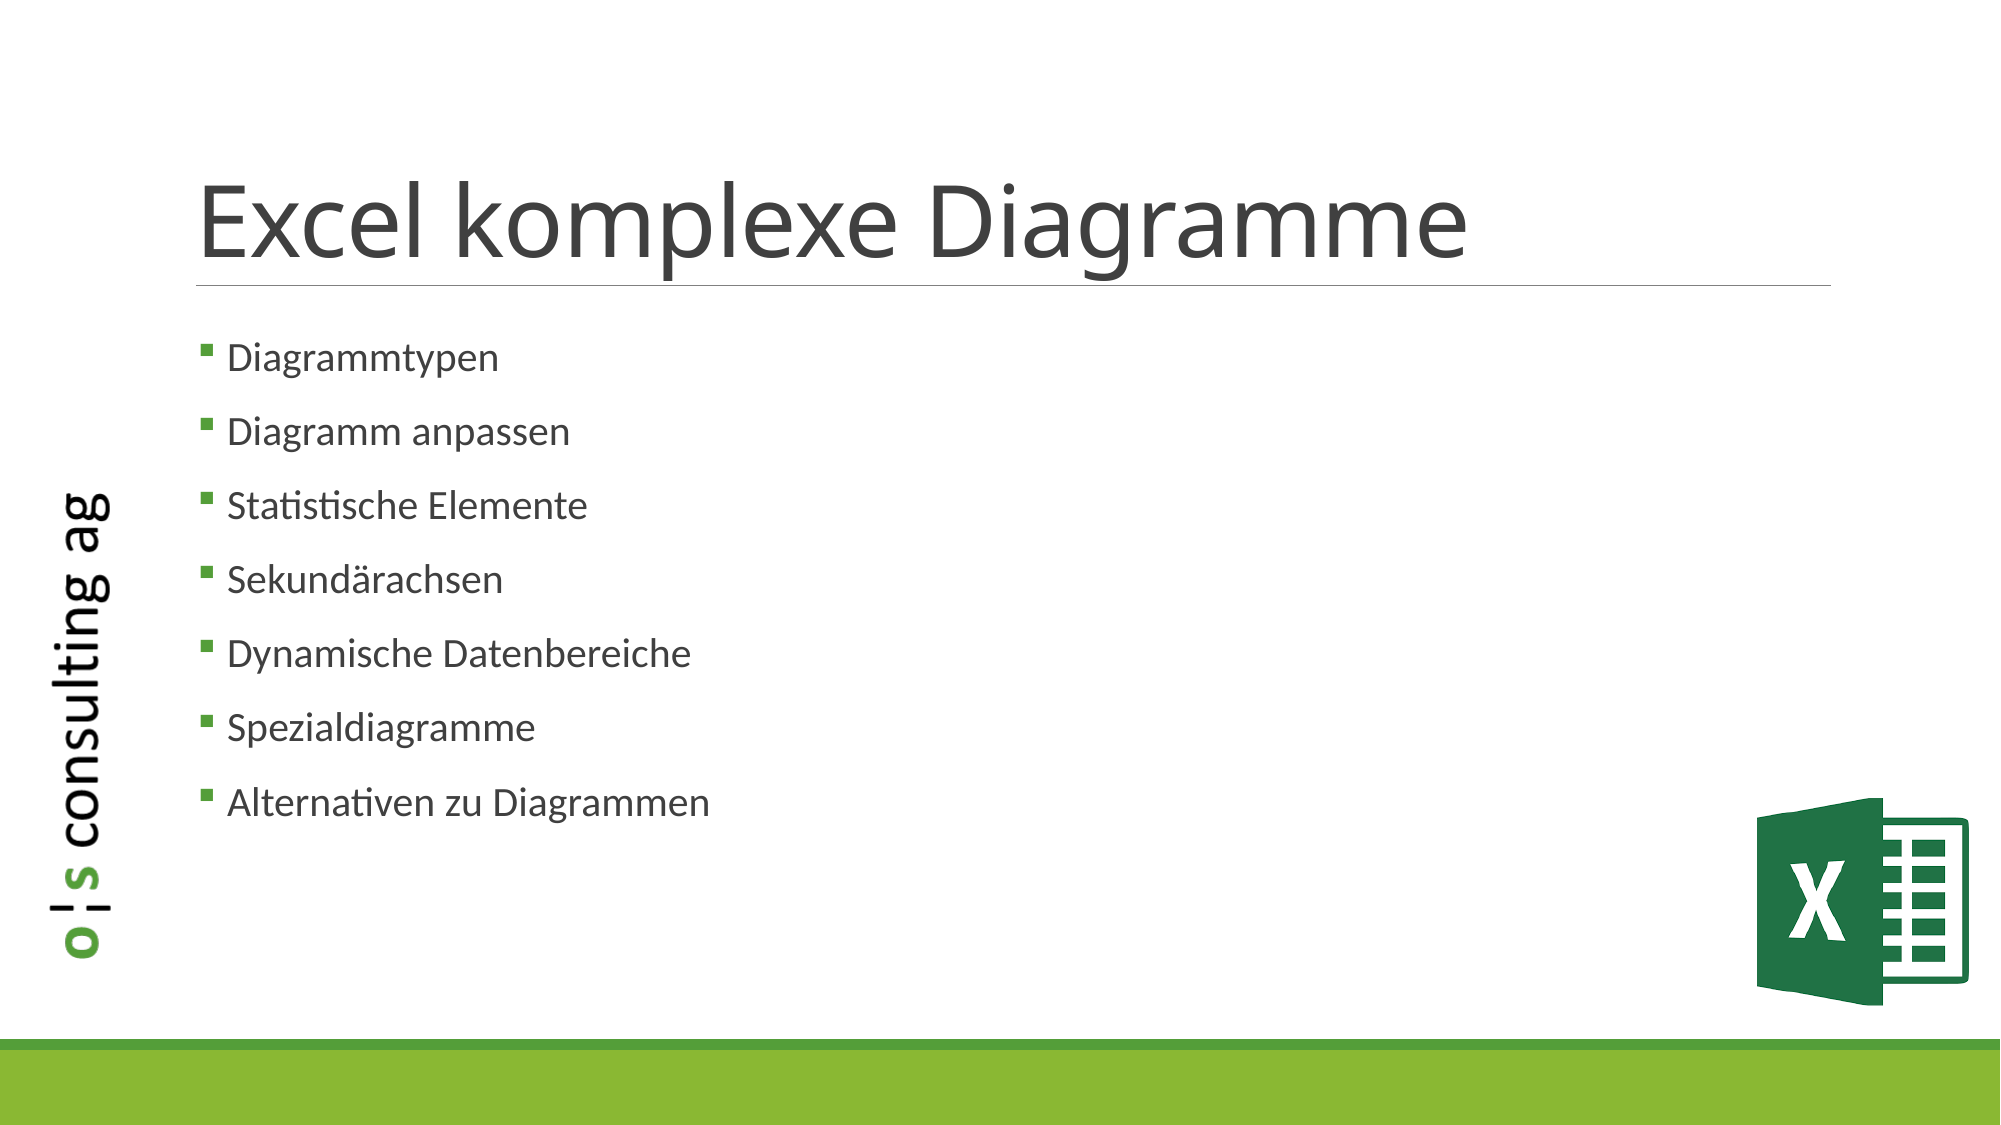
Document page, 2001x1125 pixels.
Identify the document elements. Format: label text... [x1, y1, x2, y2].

picture [15, 450, 157, 1001]
list Diagrammtypen Diagramm anpassen Statistische Elemente Sekundärachsen Dynamische Datenbereiche Spezialdiagramme Alternativen zu Diagrammen [197, 327, 1830, 963]
title Excel komplexe Diagramme [180, 47, 1830, 285]
picture [1756, 798, 1969, 1006]
